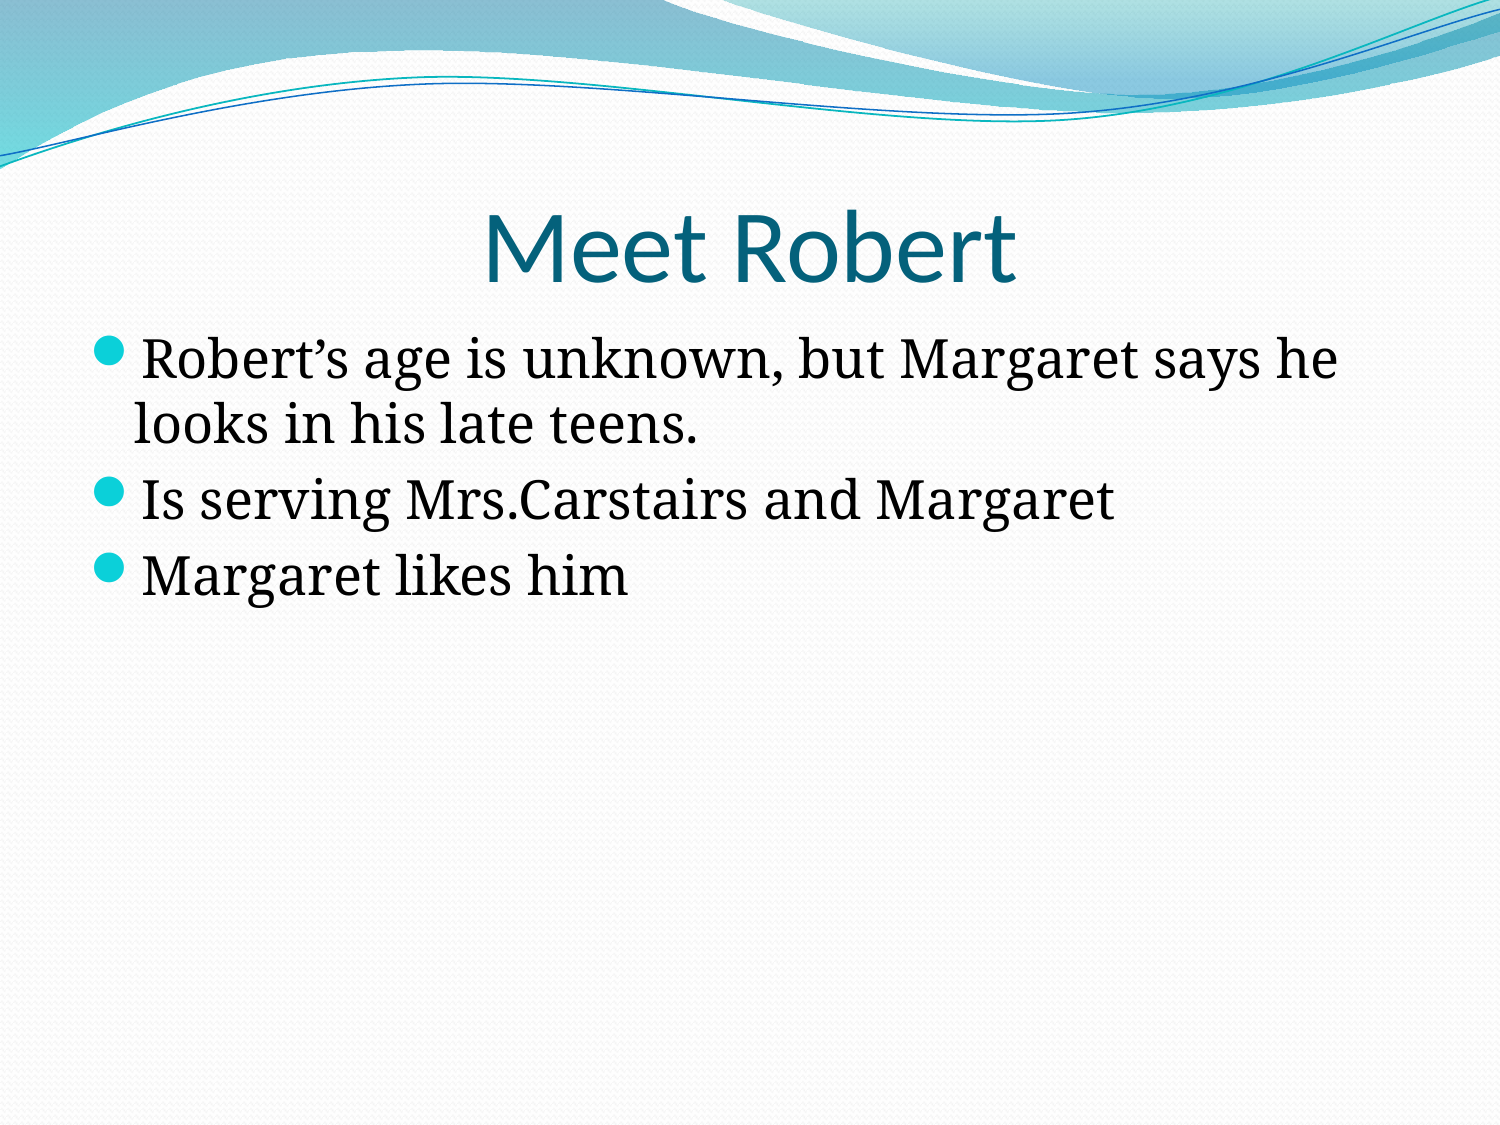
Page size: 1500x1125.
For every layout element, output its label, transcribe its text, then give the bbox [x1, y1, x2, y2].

title Meet Robert [75, 115, 1425, 303]
list Robert’s age is unknown, but Margaret says he looks in his late teens. Is serving Mrs.Carstairs and Margaret Margaret likes him [75, 317, 1425, 1038]
